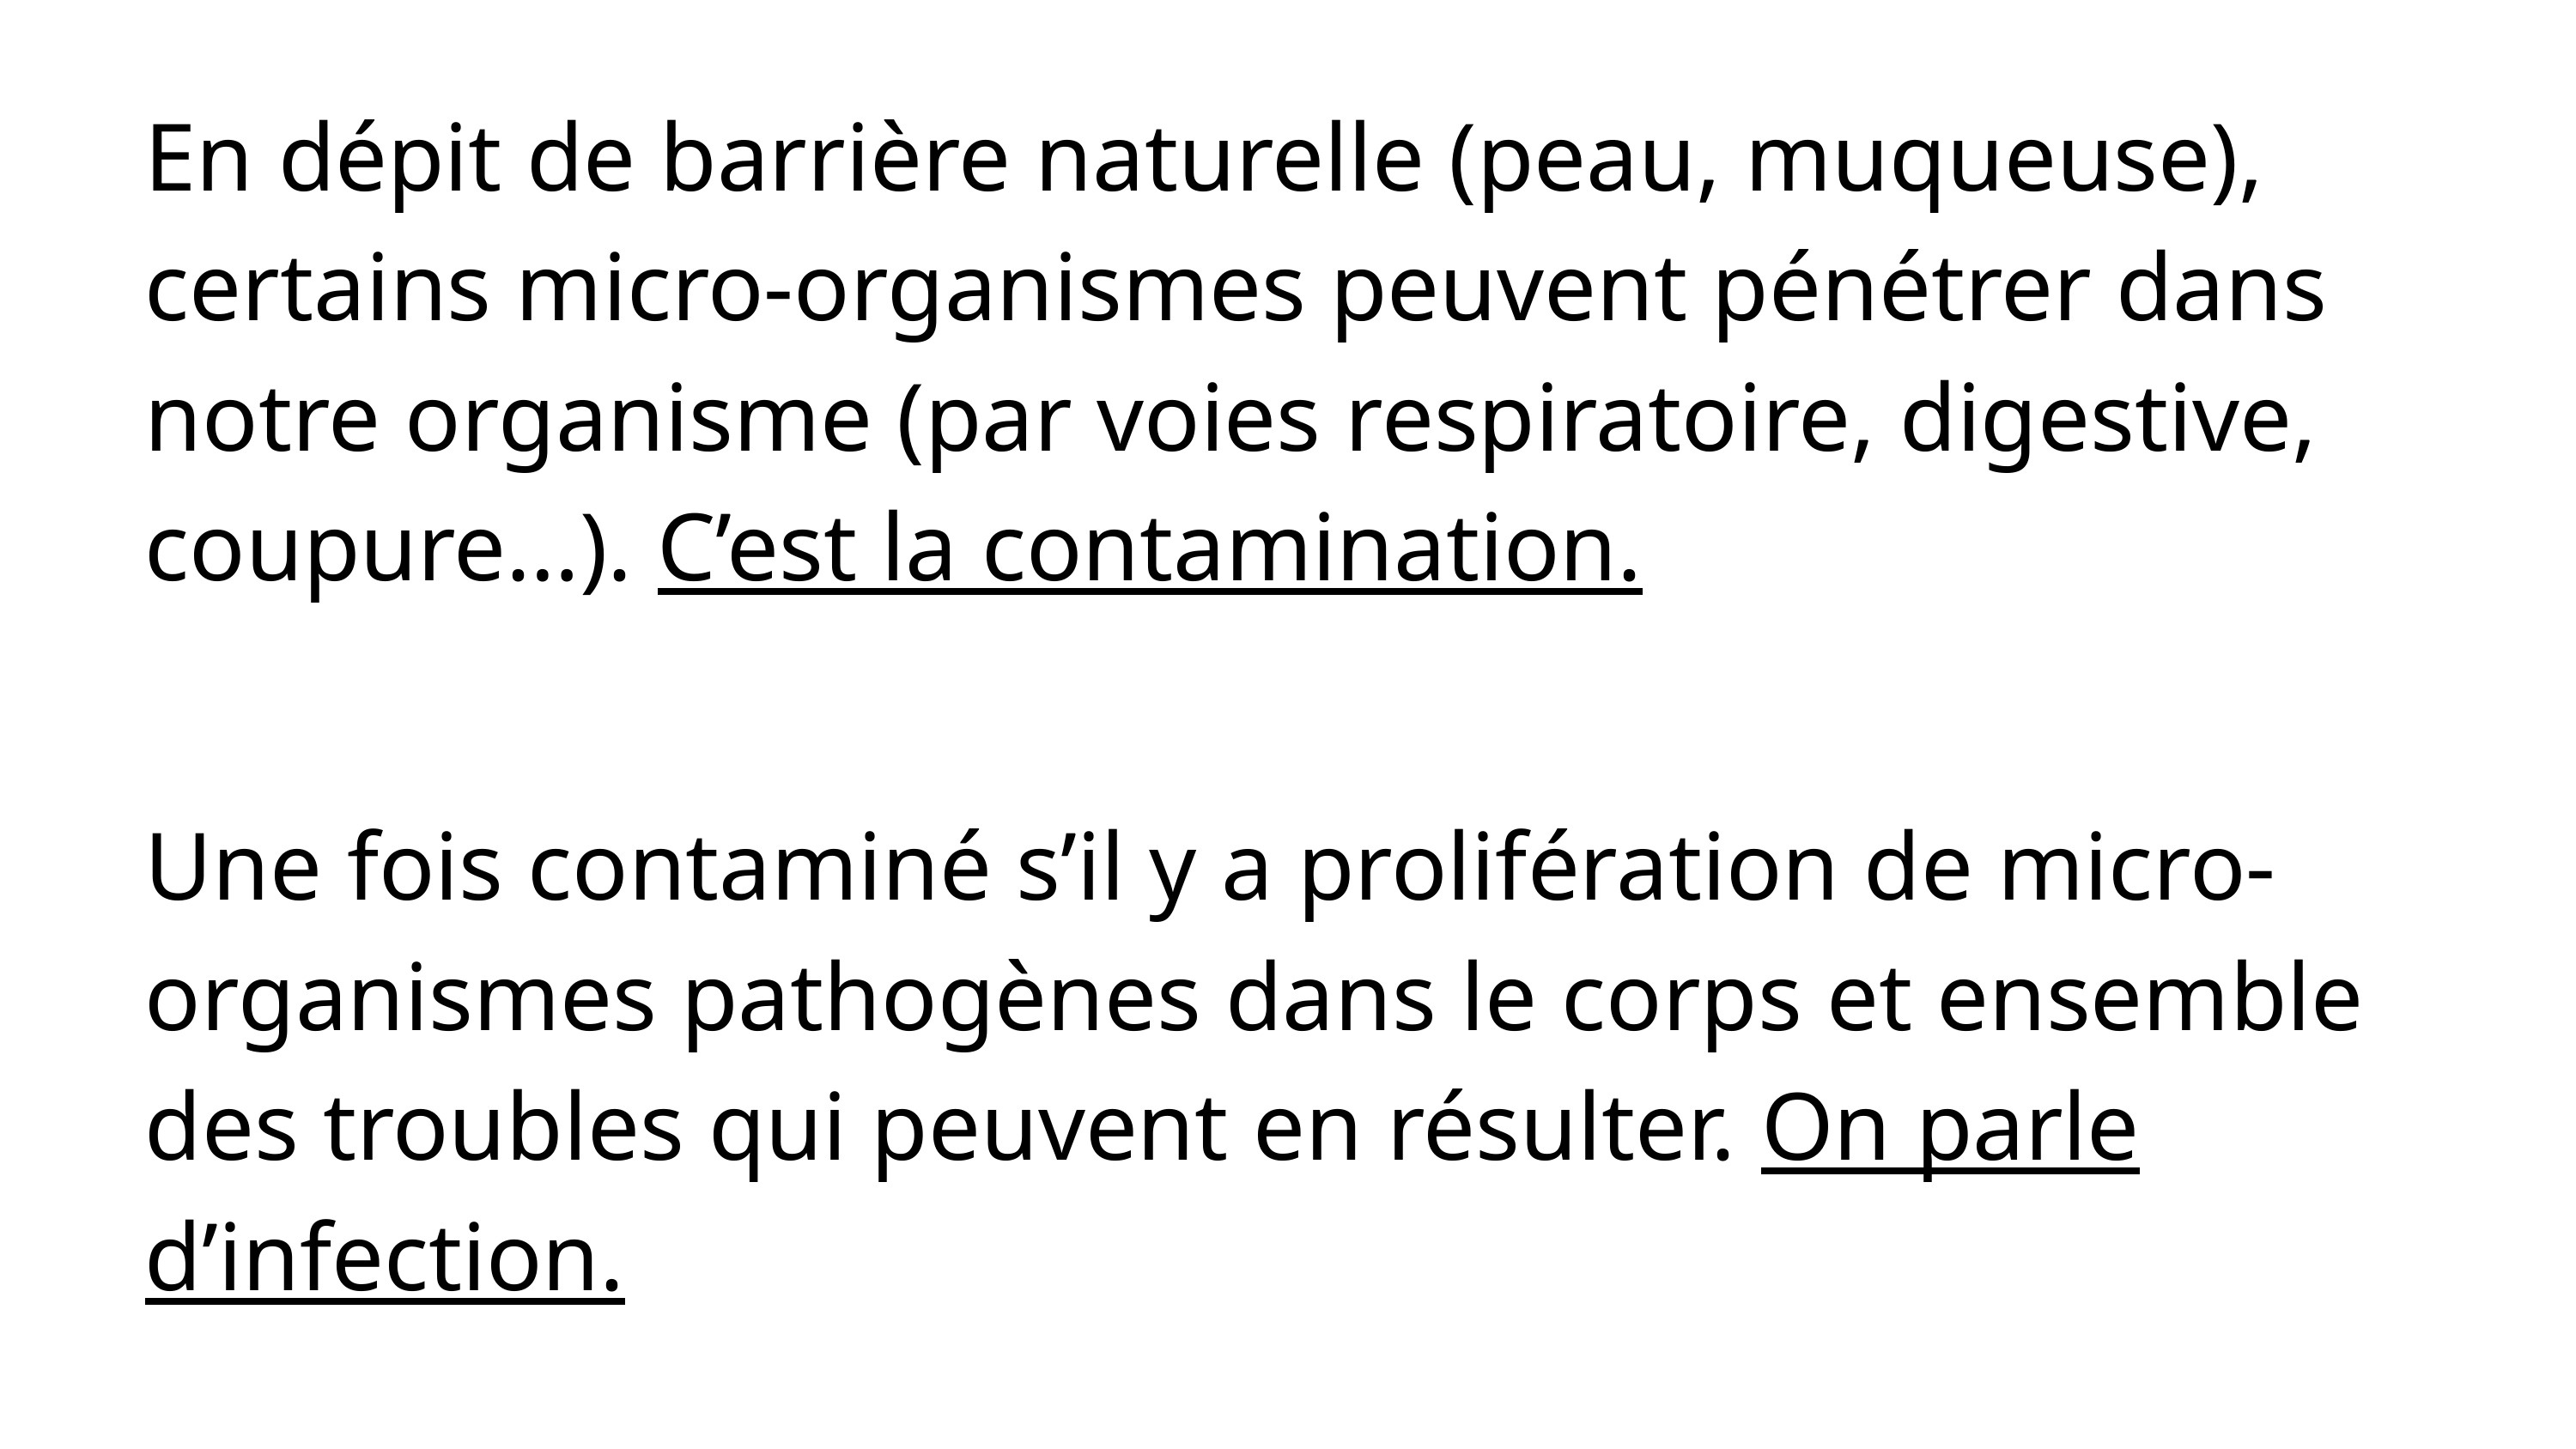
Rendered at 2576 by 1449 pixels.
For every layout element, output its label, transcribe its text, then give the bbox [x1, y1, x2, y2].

text_box Une fois contaminé s’il y a prolifération de micro-organismes pathogènes dans le corps et ensemble des troubles qui peuvent en résulter. On parle d’infection. [144, 788, 2431, 1310]
text_box En dépit de barrière naturelle (peau, muqueuse), certains micro-organismes peuvent pénétrer dans notre organisme (par voies respiratoire, digestive, coupure…). C’est la contamination. [144, 78, 2431, 600]
